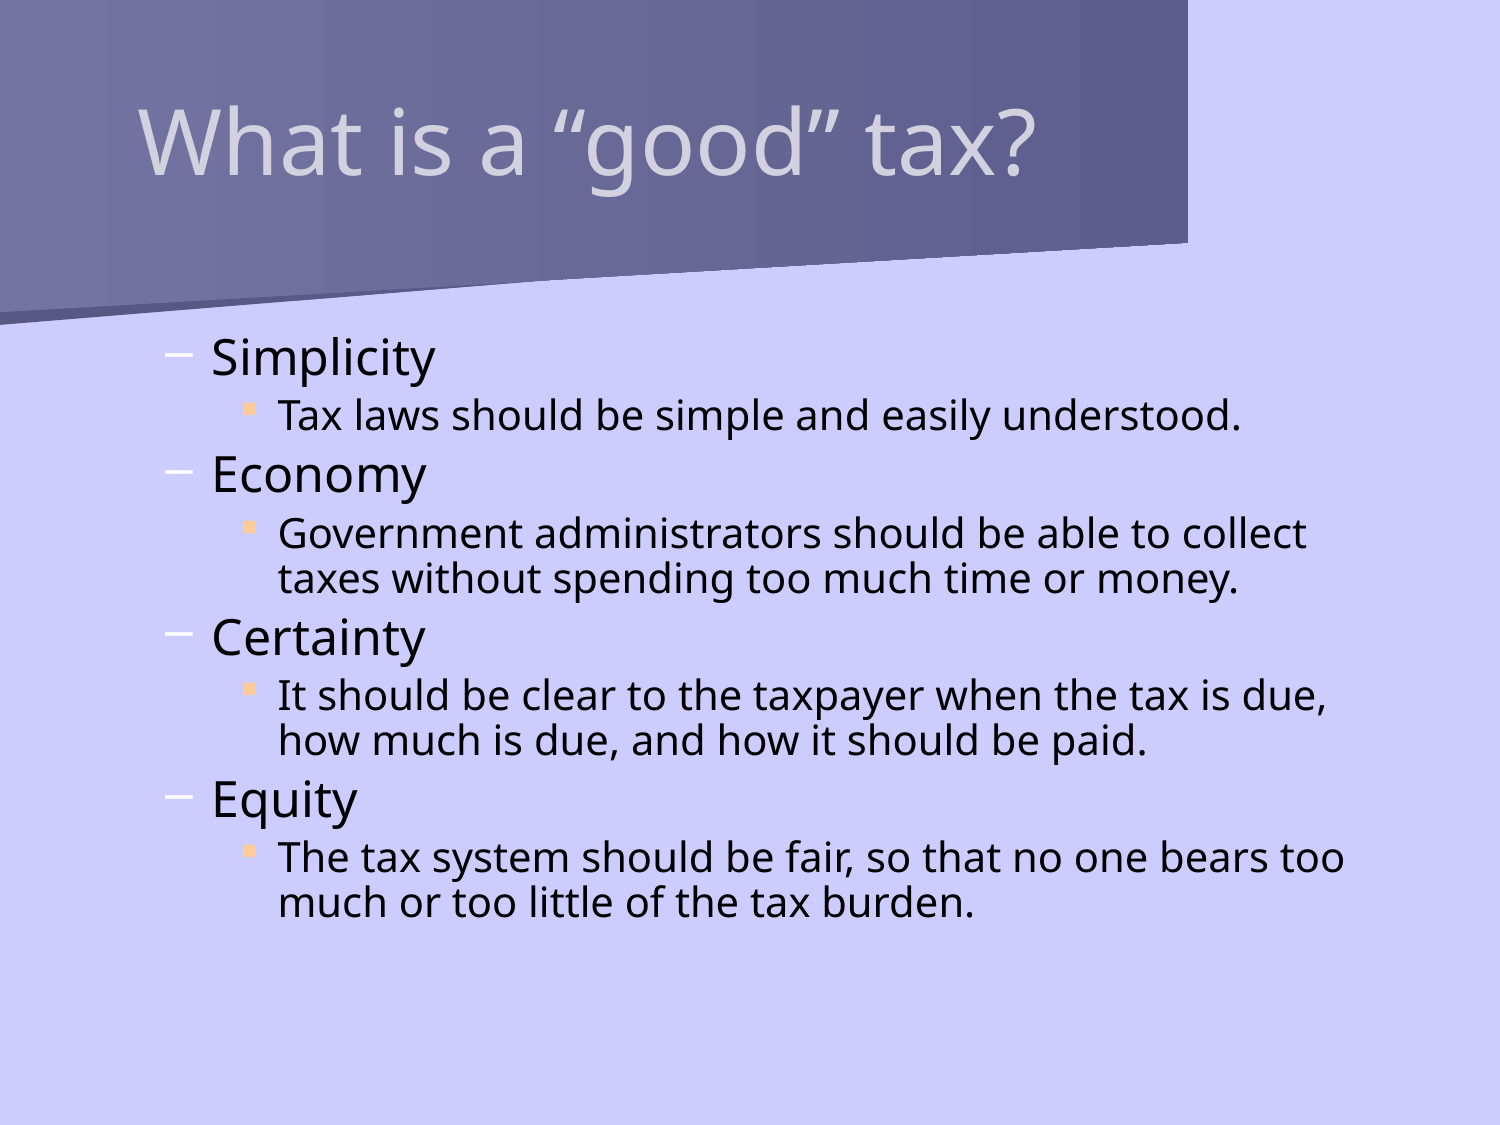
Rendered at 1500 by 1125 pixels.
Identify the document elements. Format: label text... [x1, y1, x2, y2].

title What is a “good” tax? [74, 44, 1101, 233]
list Simplicity Tax laws should be simple and easily understood. Economy Government administrators should be able to collect taxes without spending too much time or money. Certainty It should be clear to the taxpayer when the tax is due, how much is due, and how it should be paid. Equity The tax system should be fair, so that no one bears too much or too little of the tax burden. [74, 324, 1426, 1001]
